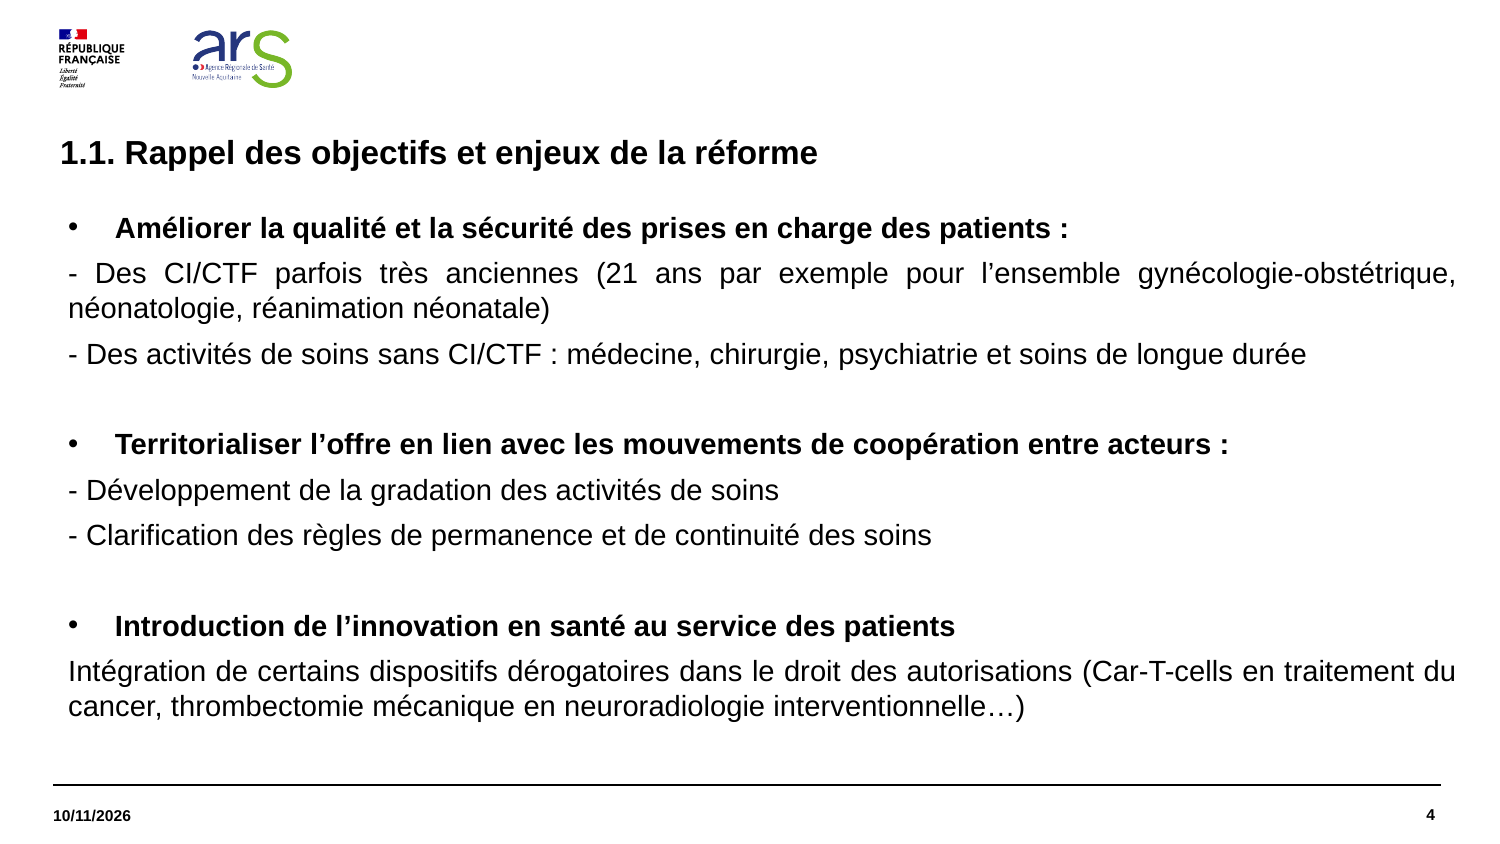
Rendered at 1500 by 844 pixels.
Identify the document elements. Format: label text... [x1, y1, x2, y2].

picture [192, 30, 292, 88]
picture [47, 17, 136, 107]
slide_number 4 [1213, 788, 1436, 844]
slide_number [53, 788, 252, 844]
list Améliorer la qualité et la sécurité des prises en charge des patients : - Des CI/CTF parfois très anciennes (21 ans par exemple pour l’ensemble gynécologie-obstétrique, néonatologie, réanimation néonatale) - Des activités de soins sans CI/CTF : médecine, chirurgie, psychiatrie et soins de longue durée Territorialiser l’offre en lien avec les mouvements de coopération entre acteurs : - Développement de la gradation des activités de soins - Clarification des règles de permanence et de continuité des soins Introduction de l’innovation en santé au service des patients Intégration de certains dispositifs dérogatoires dans le droit des autorisations (Car-T-cells en traitement du cancer, thrombectomie mécanique en neuroradiologie interventionnelle…) [53, 209, 1459, 788]
text_box 1.1. Rappel des objectifs et enjeux de la réforme [0, 123, 1377, 179]
